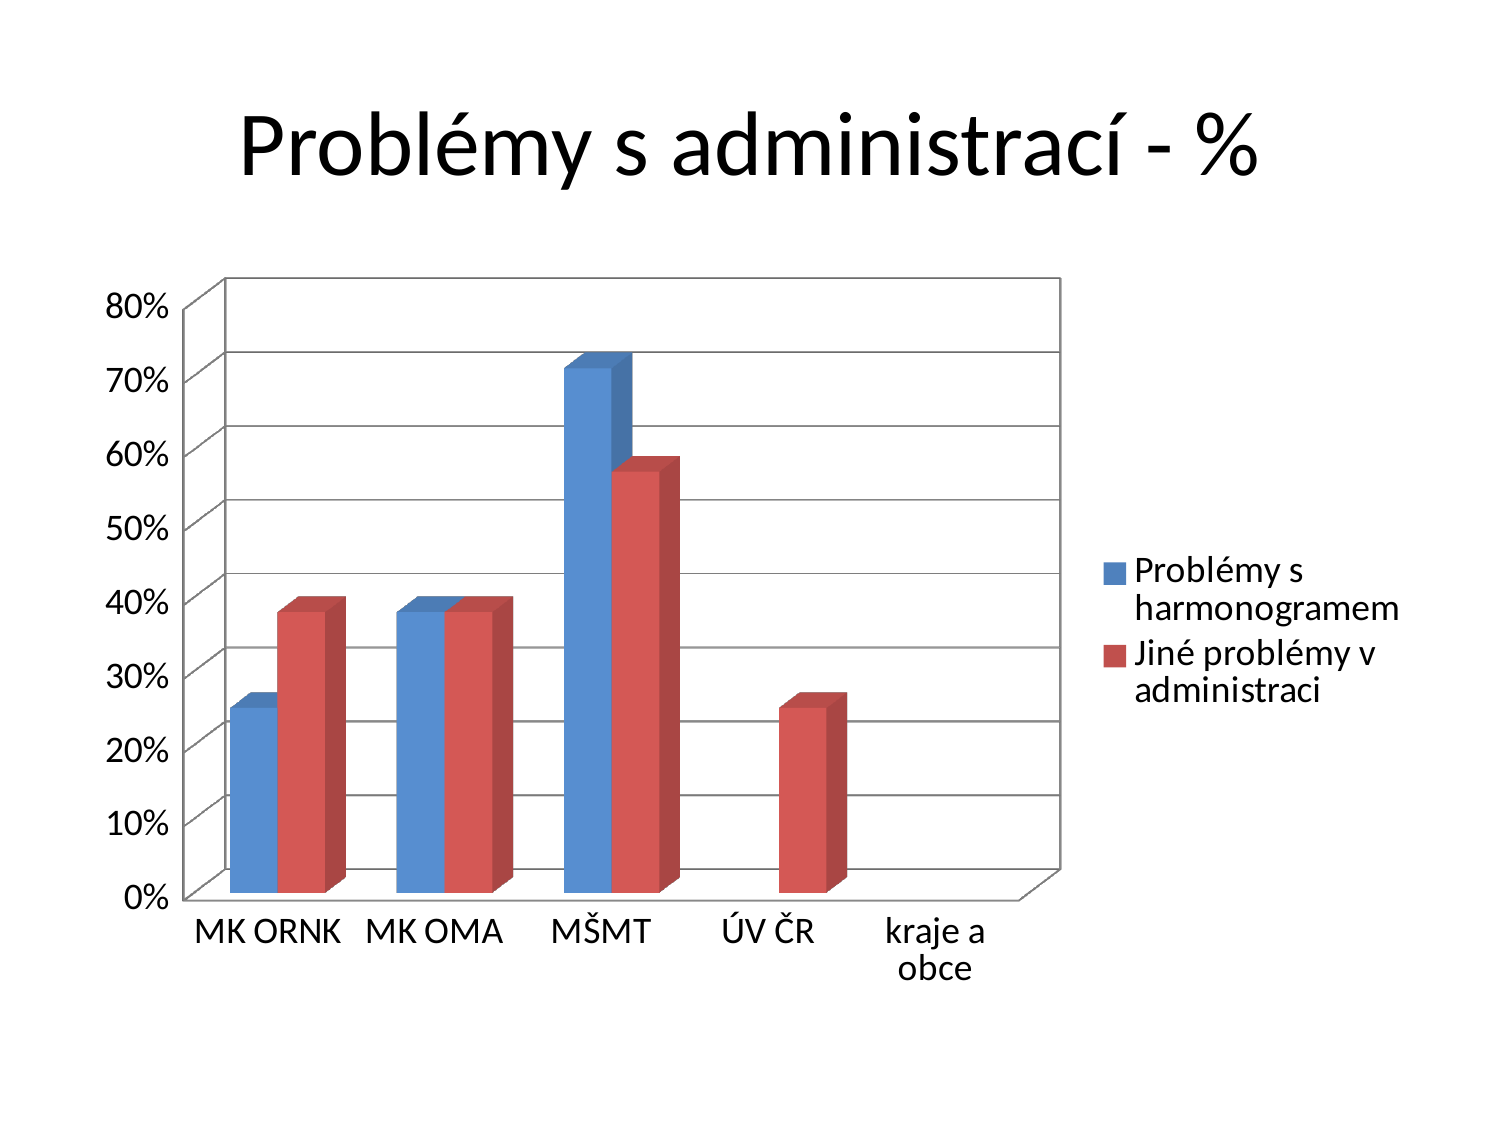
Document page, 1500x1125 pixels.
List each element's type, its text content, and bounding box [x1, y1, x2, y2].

title Problémy s administrací - % [75, 45, 1425, 233]
chart [74, 262, 1426, 1006]
